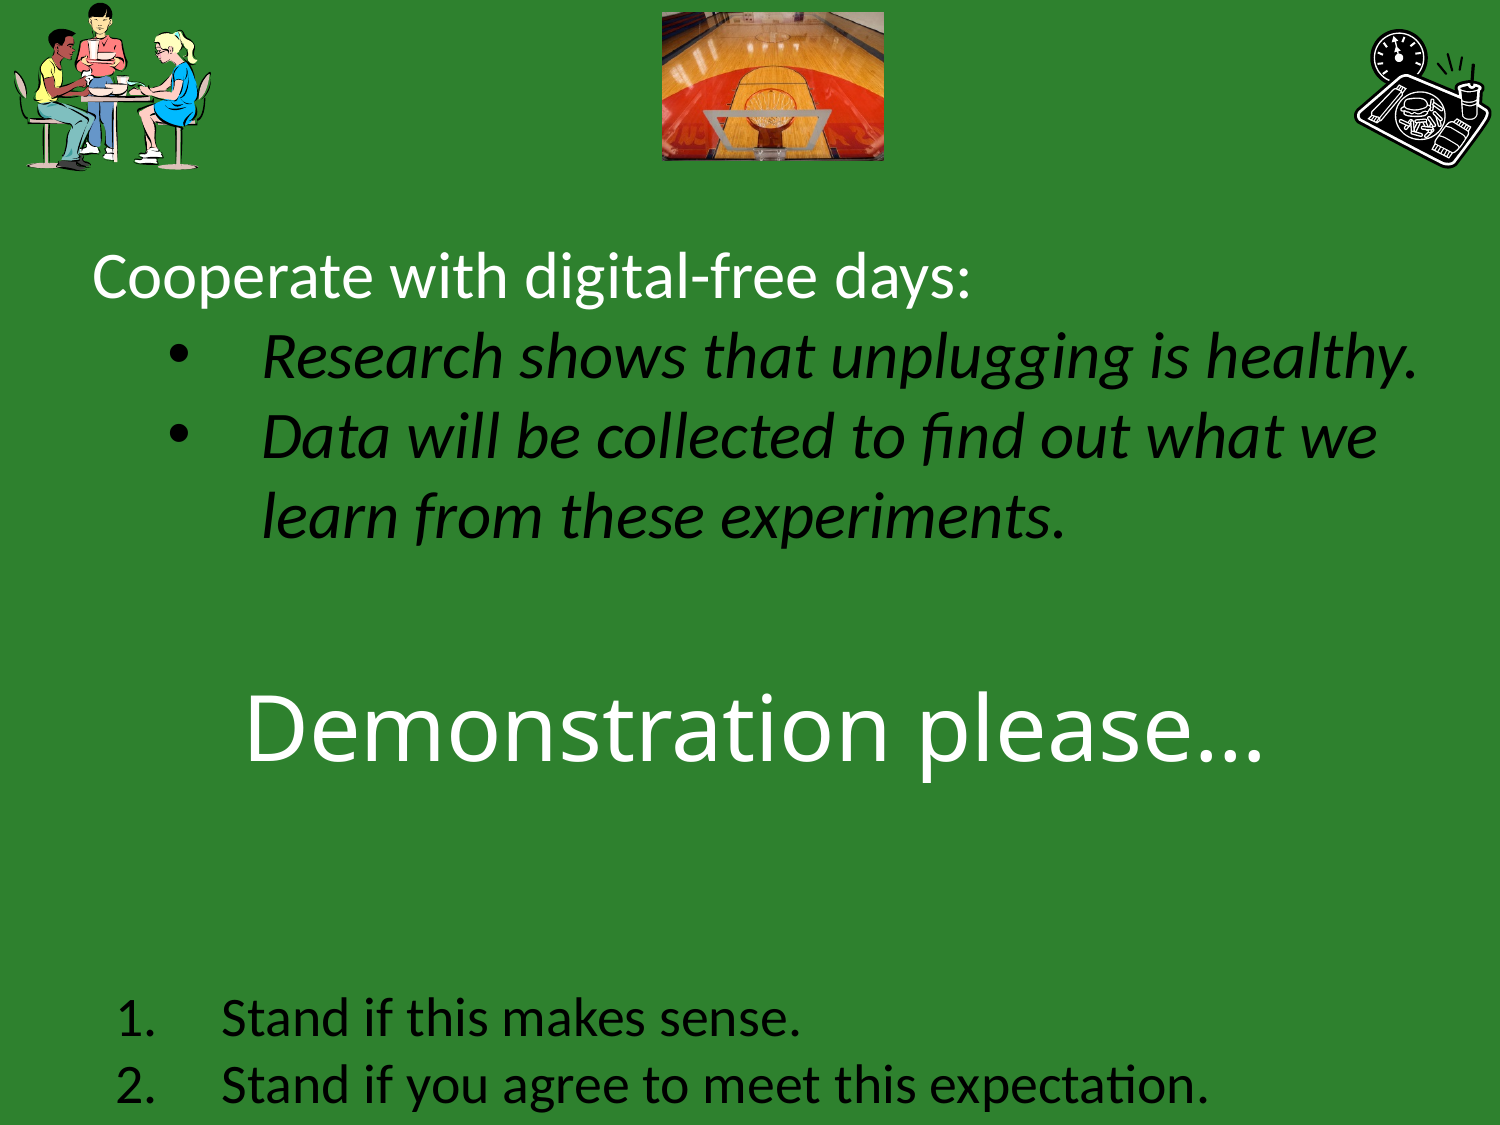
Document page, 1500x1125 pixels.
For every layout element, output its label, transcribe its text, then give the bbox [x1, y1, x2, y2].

text_box Demonstration please… [227, 662, 1283, 788]
text_box Stand if this makes sense. Stand if you agree to meet this expectation. [100, 972, 1451, 1123]
picture [662, 12, 885, 161]
picture [1351, 28, 1493, 172]
text_box Cooperate with digital-free days: Research shows that unplugging is healthy. Data will be collected to find out what we learn from these experiments. [2, 224, 1478, 560]
picture [9, 0, 216, 172]
